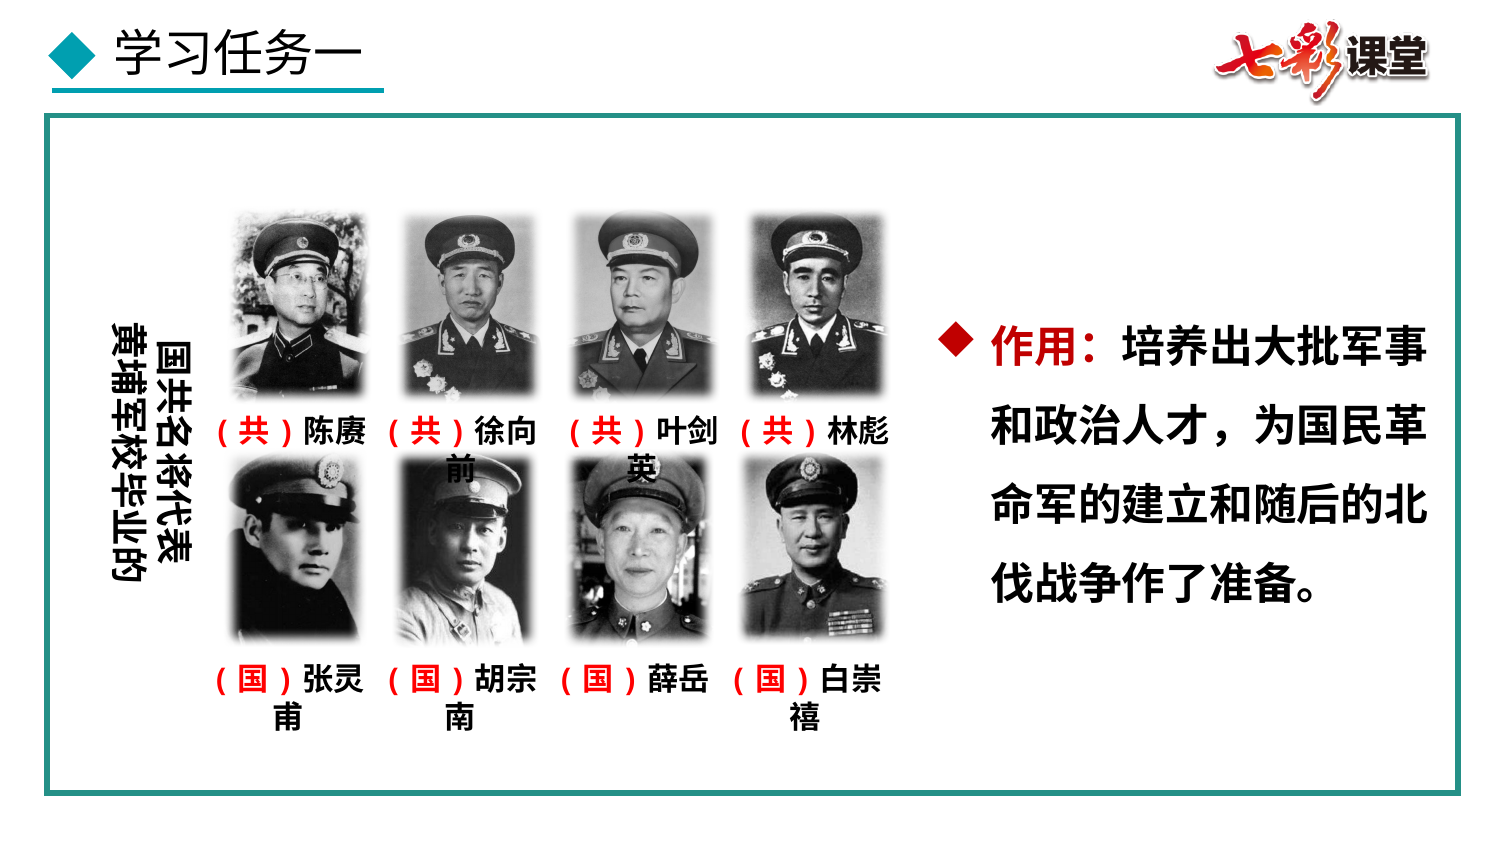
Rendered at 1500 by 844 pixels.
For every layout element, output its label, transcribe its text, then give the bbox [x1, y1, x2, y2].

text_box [83, 206, 908, 706]
text_box 作用：培养出大批军事和政治人才，为国民革命军的建立和随后的北伐战争作了准备。 [923, 287, 1452, 614]
picture [1210, 15, 1434, 106]
